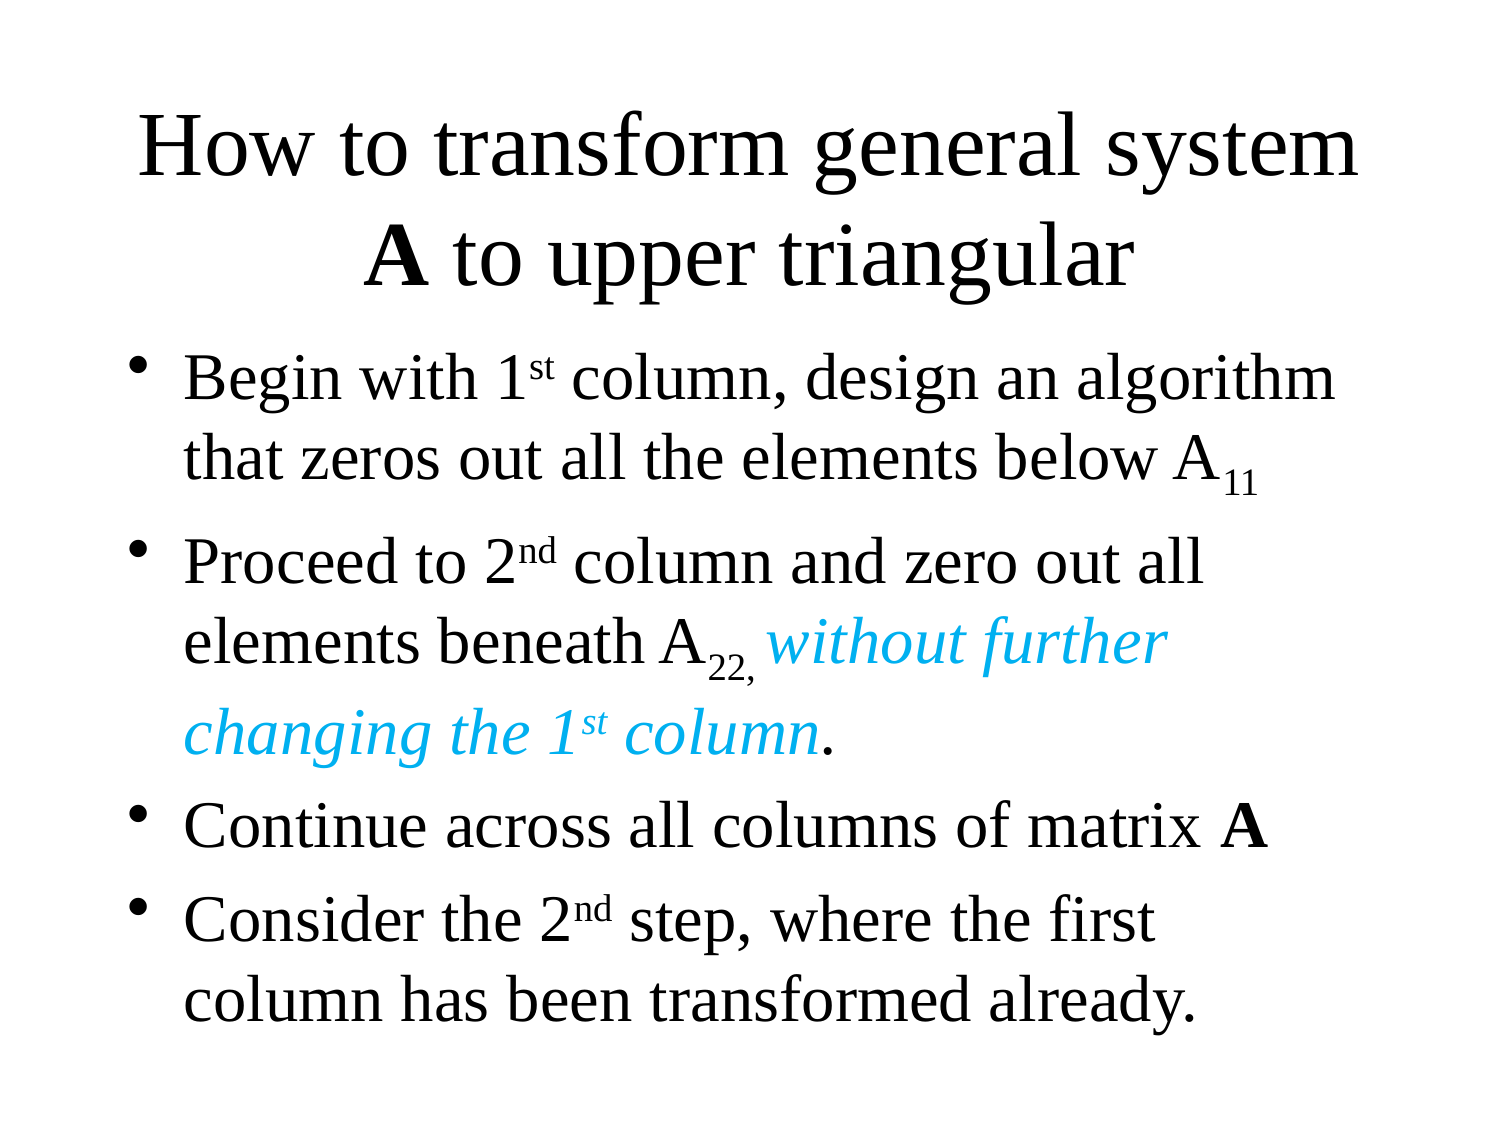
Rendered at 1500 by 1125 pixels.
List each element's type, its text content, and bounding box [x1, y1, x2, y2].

list Begin with 1st column, design an algorithm that zeros out all the elements below A11 Proceed to 2nd column and zero out all elements beneath A22, without further changing the 1st column. Continue across all columns of matrix A Consider the 2nd step, where the first column has been transformed already. [112, 324, 1388, 1001]
title How to transform general system A to upper triangular [112, 99, 1388, 288]
